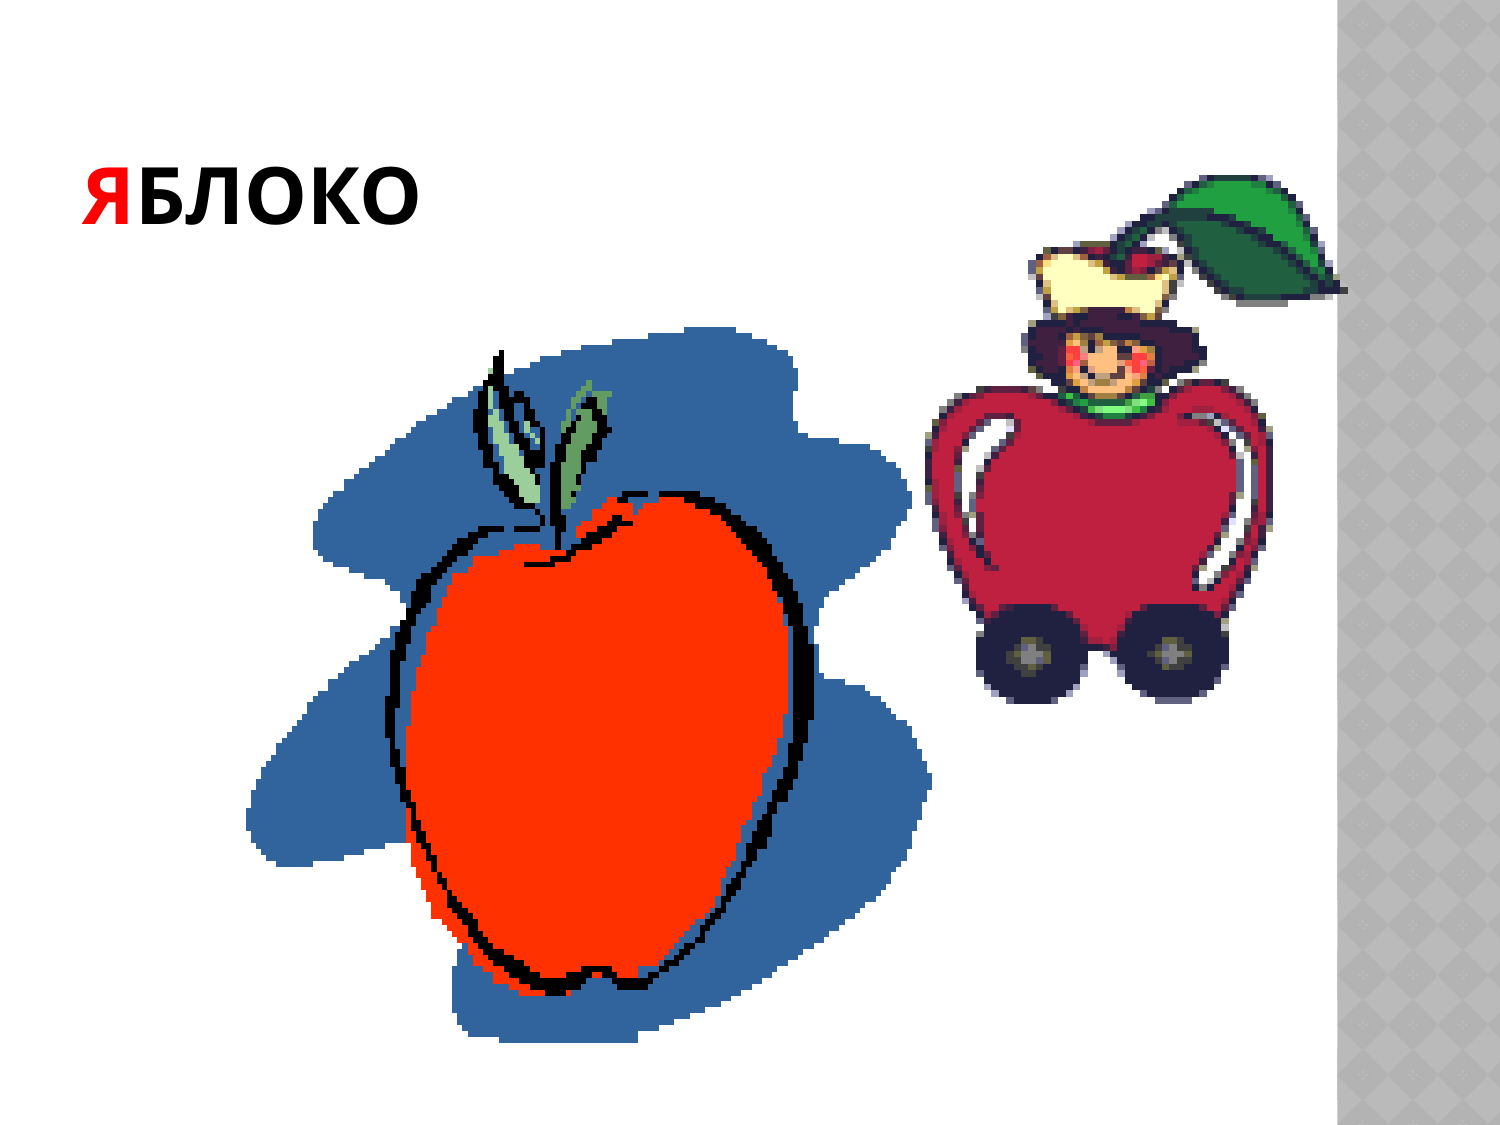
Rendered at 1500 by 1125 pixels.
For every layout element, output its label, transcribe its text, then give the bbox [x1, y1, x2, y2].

title Яблоко [75, 52, 1263, 240]
picture [925, 175, 1349, 704]
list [245, 304, 938, 1044]
